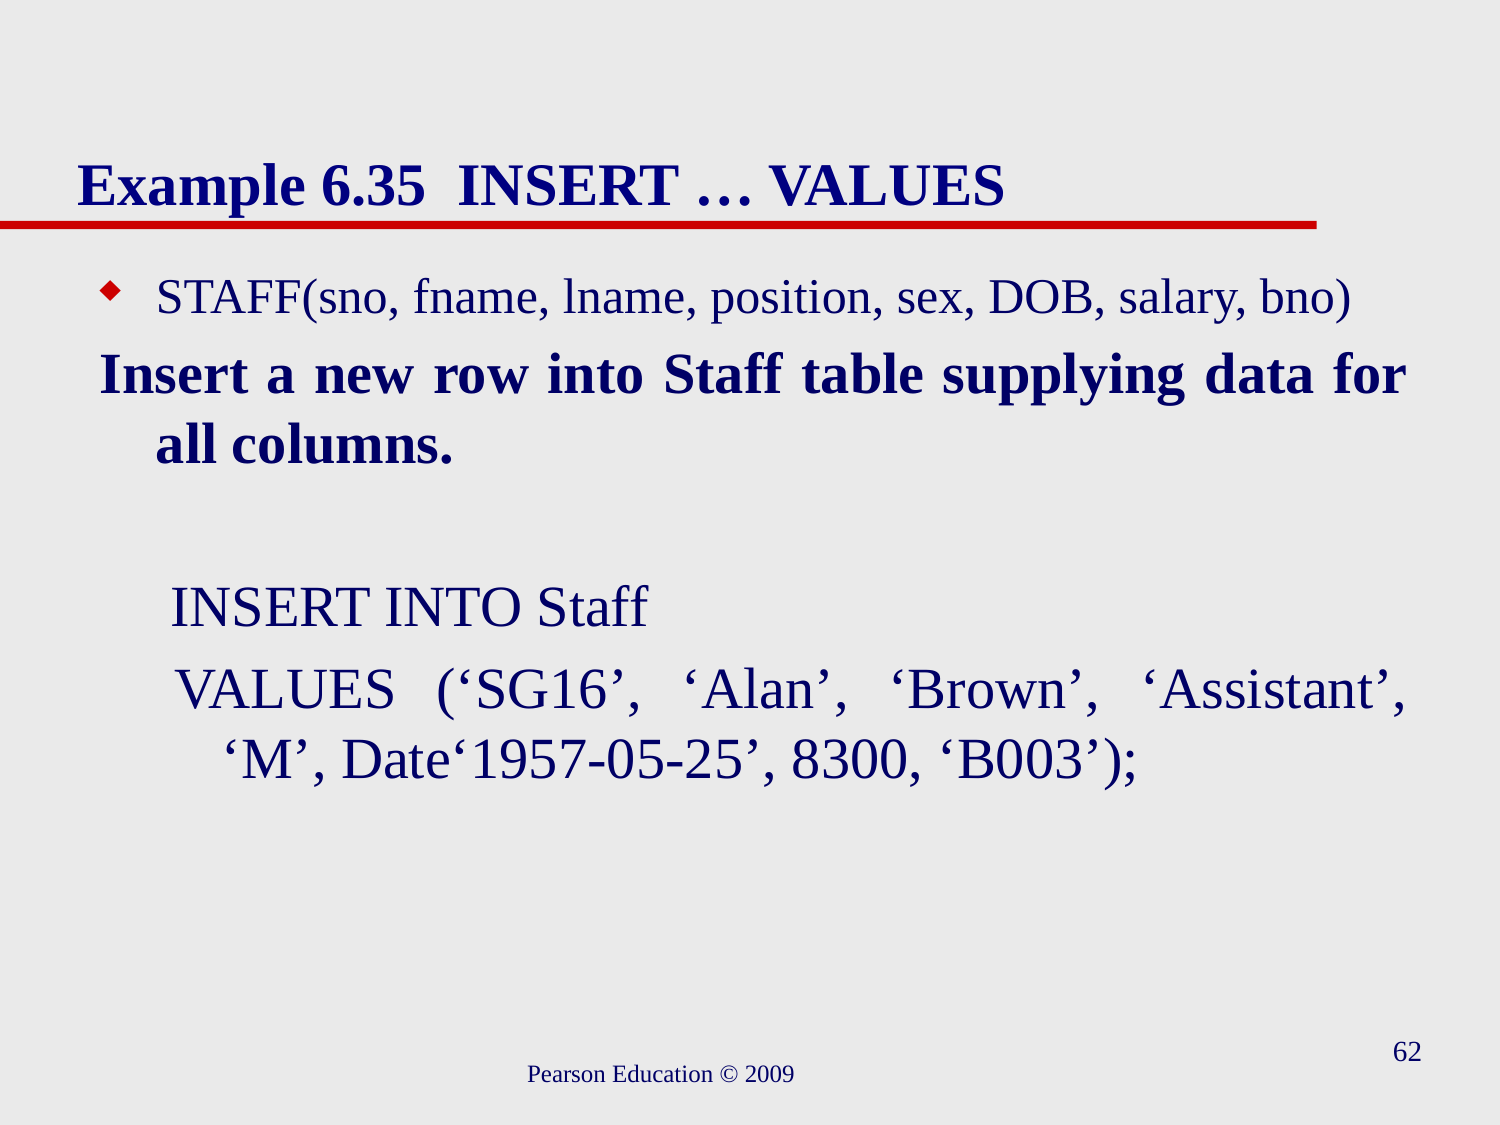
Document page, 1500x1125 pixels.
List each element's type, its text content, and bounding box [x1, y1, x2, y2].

slide_number 62 [1124, 1012, 1438, 1088]
text_box Pearson Education © 2009 [512, 1050, 1038, 1095]
list STAFF(sno, fname, lname, position, sex, DOB, salary, bno) Insert a new row into Staff table supplying data for all columns. INSERT INTO Staff VALUES (‘SG16’, ‘Alan’, ‘Brown’, ‘Assistant’, ‘M’, Date‘1957-05-25’, 8300, ‘B003’); [84, 255, 1424, 931]
title Example 6.35 INSERT … VALUES [62, 43, 1338, 226]
